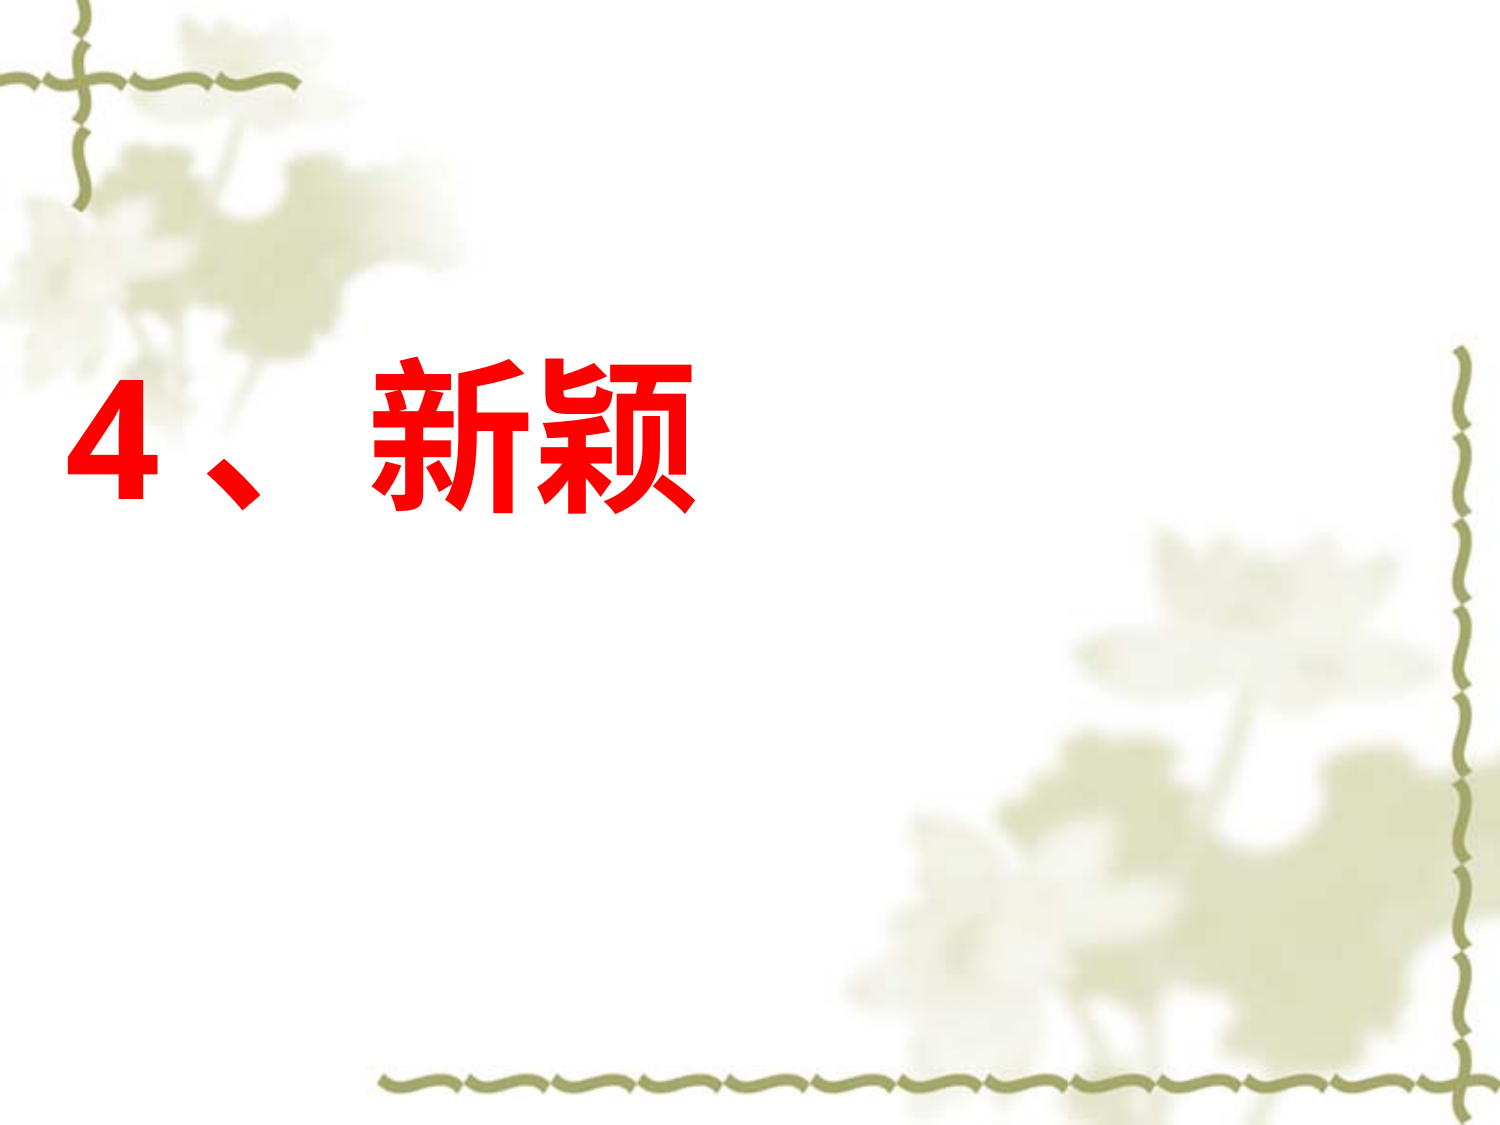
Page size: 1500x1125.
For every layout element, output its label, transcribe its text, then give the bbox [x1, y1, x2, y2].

list 4、新颖 [49, 324, 1452, 963]
picture [0, 0, 1500, 1125]
